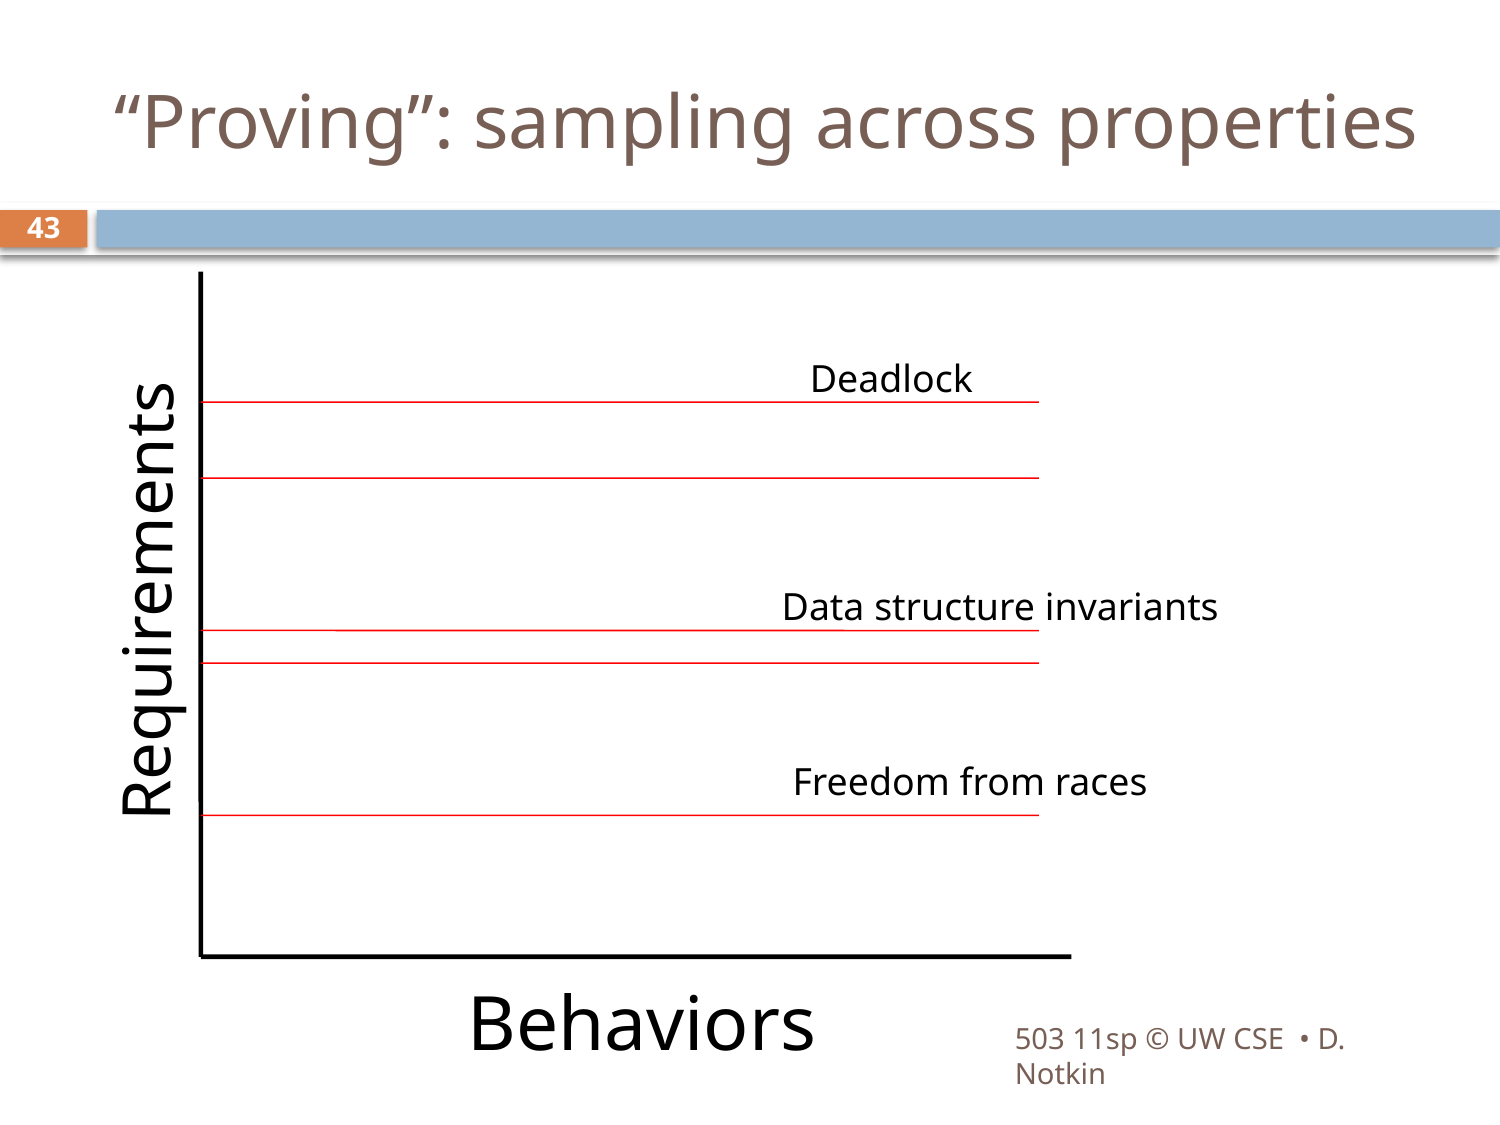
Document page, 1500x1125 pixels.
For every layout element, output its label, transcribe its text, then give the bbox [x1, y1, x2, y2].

title “Proving”: sampling across properties [99, 37, 1438, 200]
slide_number 43 [0, 208, 88, 249]
slide_number 503 11sp © UW CSE • D. Notkin [999, 1025, 1438, 1085]
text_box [97, 271, 1191, 1060]
